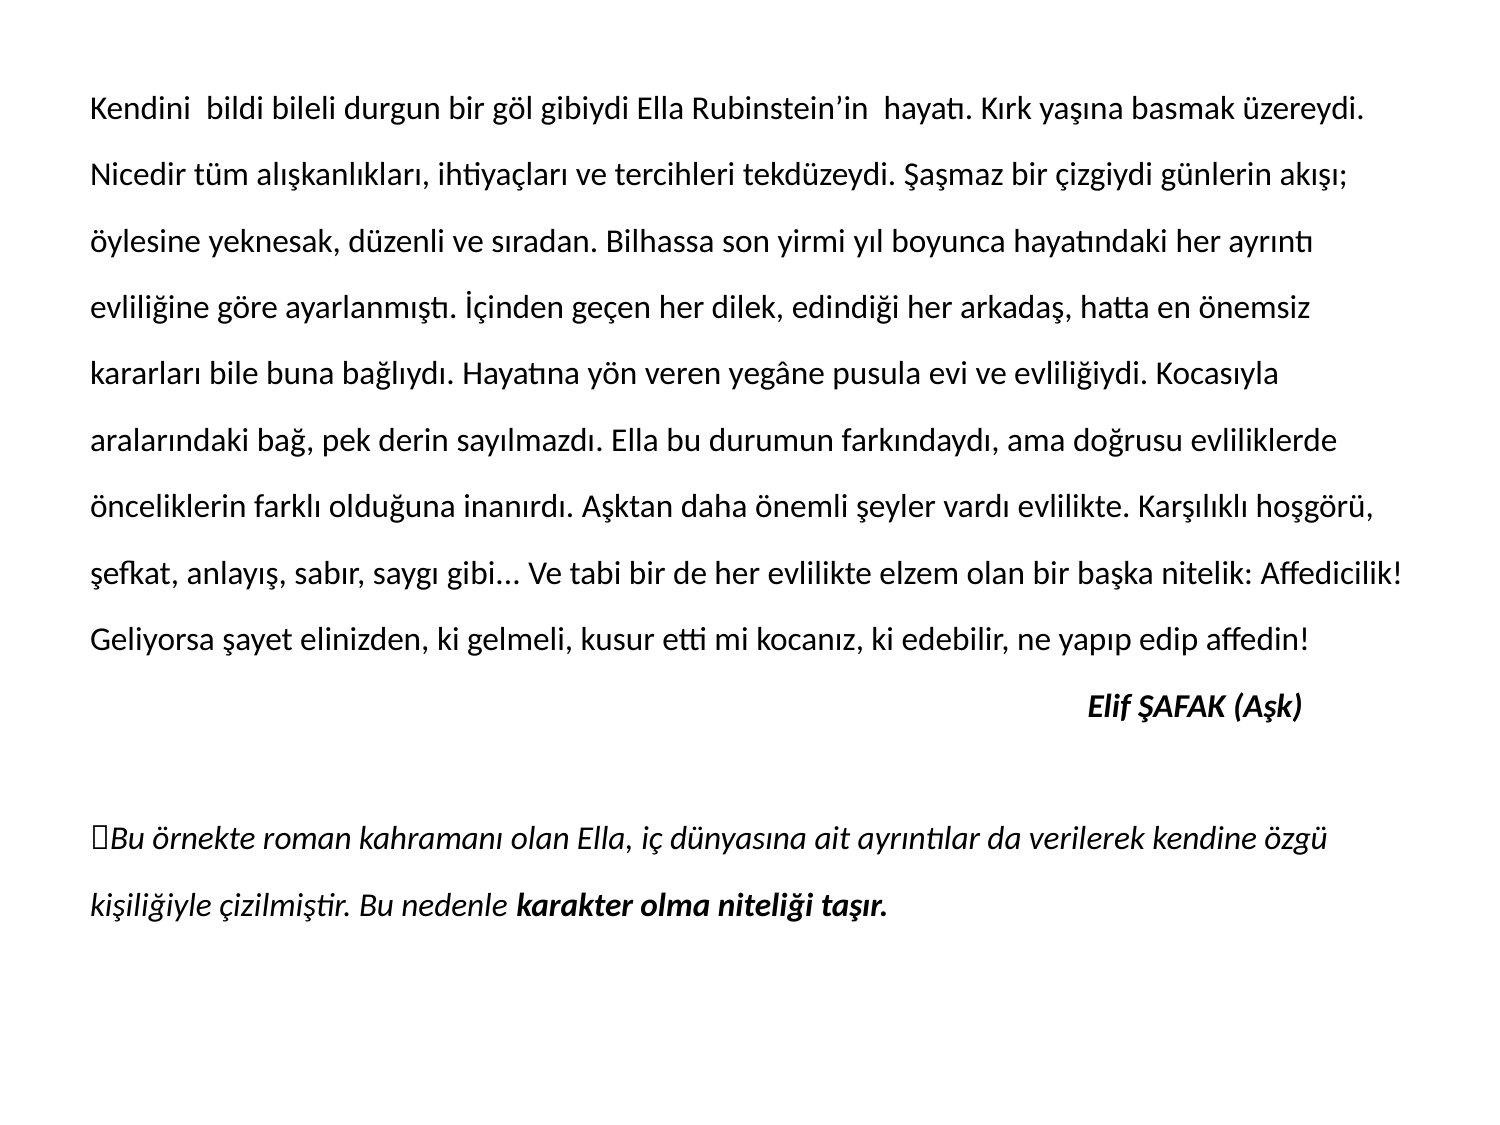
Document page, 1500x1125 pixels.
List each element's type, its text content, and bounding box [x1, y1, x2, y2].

list Kendini bildi bileli durgun bir göl gibiydi Ella Rubinstein’in hayatı. Kırk yaşına basmak üzereydi. Nicedir tüm alışkanlıkları, ihtiyaçları ve tercihleri tekdüzeydi. Şaşmaz bir çizgiydi günlerin akışı; öylesine yeknesak, düzenli ve sıradan. Bilhassa son yirmi yıl boyunca hayatındaki her ayrıntı evliliğine göre ayarlanmıştı. İçinden geçen her dilek, edindiği her arkadaş, hatta en önemsiz kararları bile buna bağlıydı. Hayatına yön veren yegâne pusula evi ve evliliğiydi. Kocasıyla aralarındaki bağ, pek derin sayılmazdı. Ella bu durumun farkındaydı, ama doğrusu evliliklerde önceliklerin farklı olduğuna inanırdı. Aşktan daha önemli şeyler vardı evlilikte. Karşılıklı hoşgörü, şefkat, anlayış, sabır, saygı gibi... Ve tabi bir de her evlilikte elzem olan bir başka nitelik: Affedicilik! Geliyorsa şayet elinizden, ki gelmeli, kusur etti mi kocanız, ki edebilir, ne yapıp edip affedin! Elif ŞAFAK (Aşk) Bu örnekte roman kahramanı olan Ella, iç dünyasına ait ayrıntılar da verilerek kendine özgü kişiliğiyle çizilmiştir. Bu nedenle karakter olma niteliği taşır. [75, 58, 1425, 1005]
